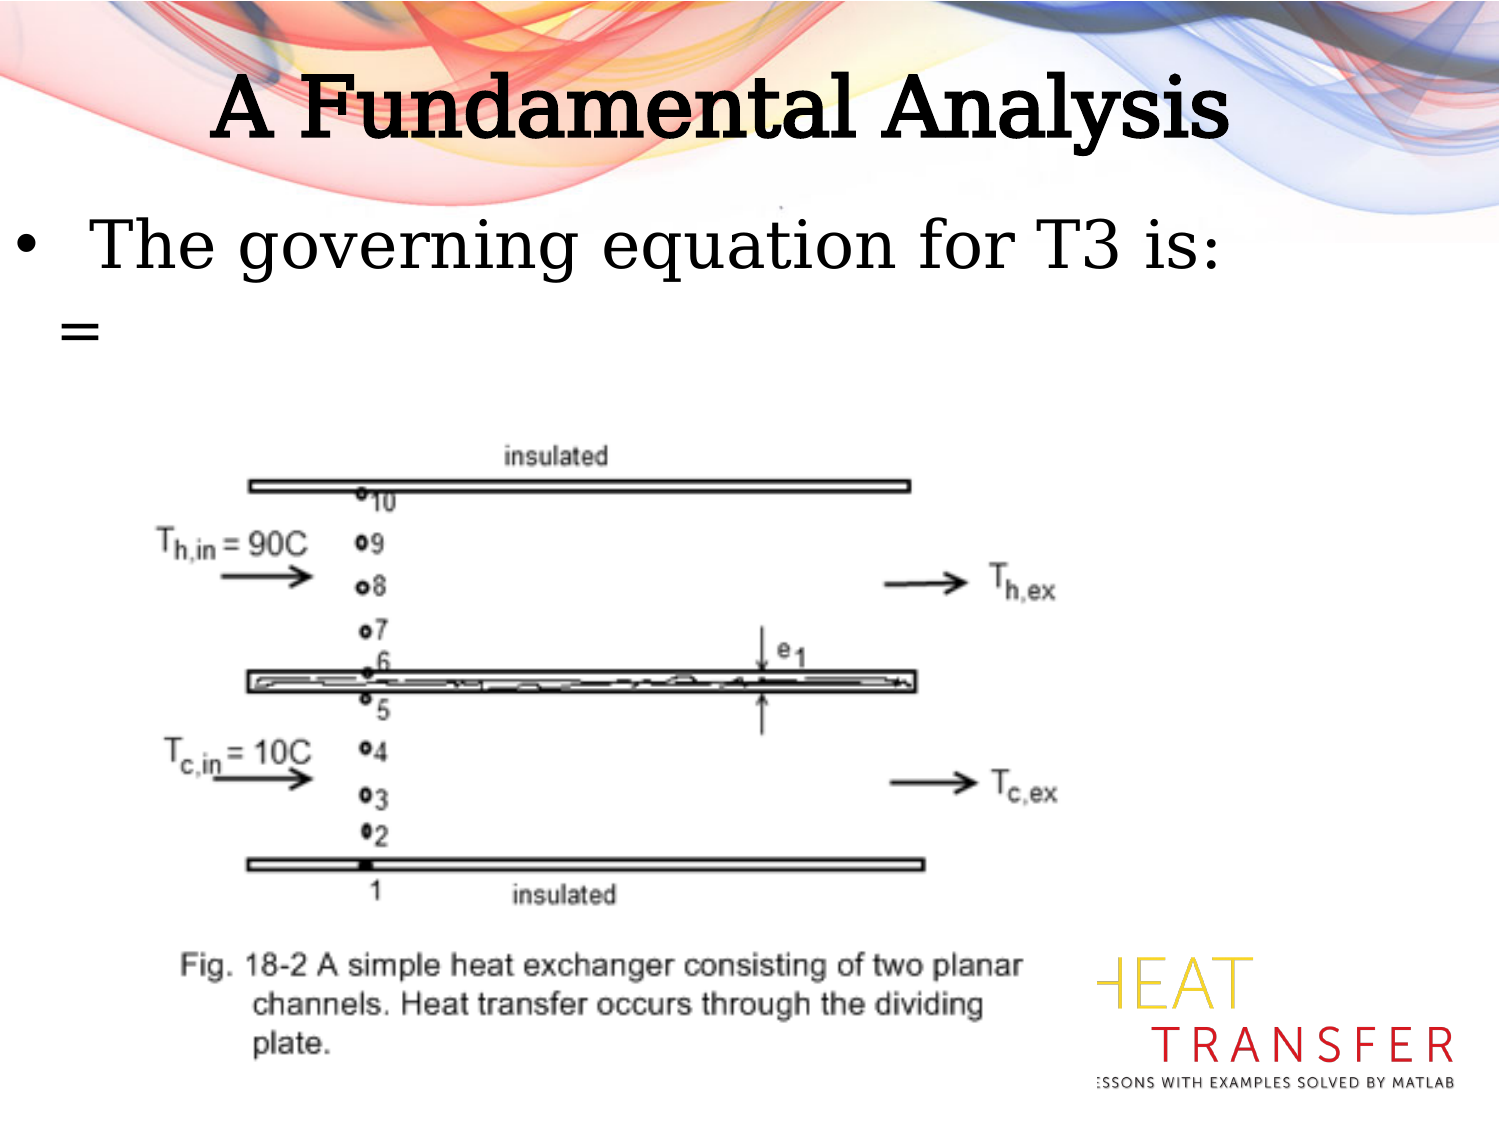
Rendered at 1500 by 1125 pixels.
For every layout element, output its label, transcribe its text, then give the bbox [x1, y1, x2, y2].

picture [651, 236, 668, 243]
picture [825, 236, 843, 243]
picture [1174, 236, 1190, 243]
picture [188, 236, 205, 243]
picture [126, 407, 1464, 1097]
picture [149, 237, 163, 243]
picture [291, 236, 309, 243]
picture [869, 237, 883, 243]
picture [954, 236, 972, 243]
picture [509, 237, 523, 243]
text_box A Fundamental Analysis [49, 45, 1422, 161]
picture [248, 236, 265, 243]
picture [0, 1, 1499, 243]
picture [444, 237, 458, 243]
picture [612, 236, 629, 243]
picture [369, 236, 386, 243]
picture [548, 236, 565, 243]
